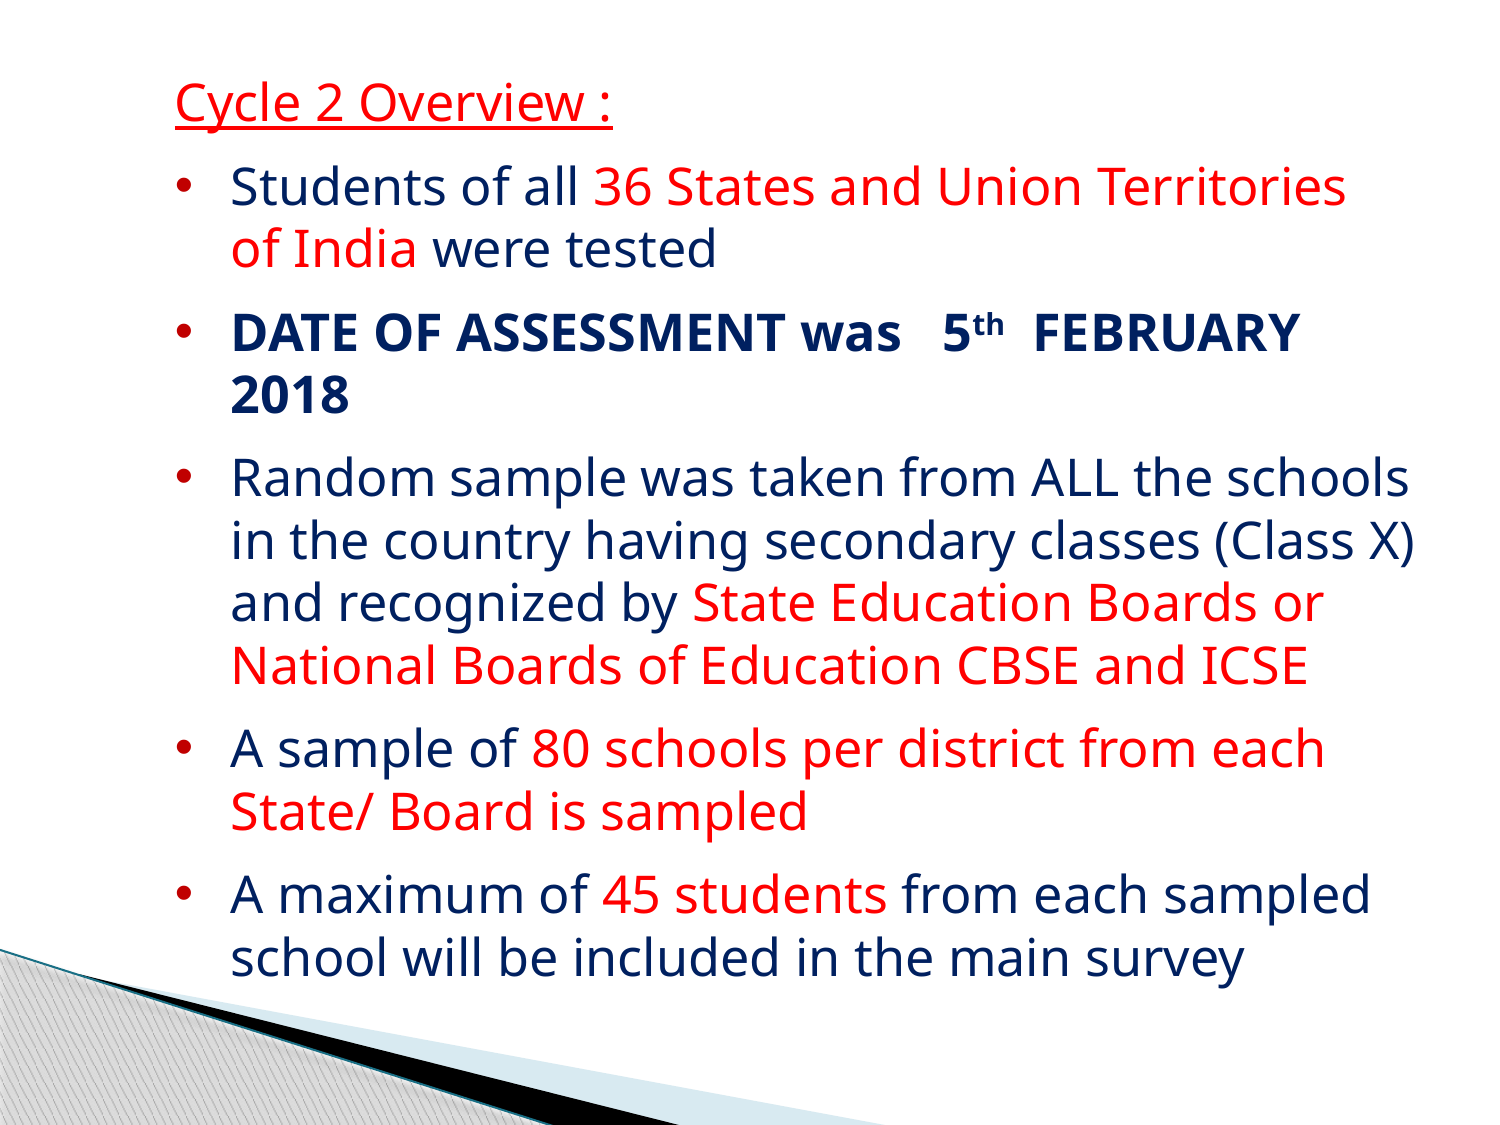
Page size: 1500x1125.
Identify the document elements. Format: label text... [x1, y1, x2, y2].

text_box Cycle 2 Overview : Students of all 36 States and Union Territories of India were tested DATE OF ASSESSMENT was 5th FEBRUARY 2018 Random sample was taken from ALL the schools in the country having secondary classes (Class X) and recognized by State Education Boards or National Boards of Education CBSE and ICSE A sample of 80 schools per district from each State/ Board is sampled A maximum of 45 students from each sampled school will be included in the main survey [74, 62, 1438, 994]
